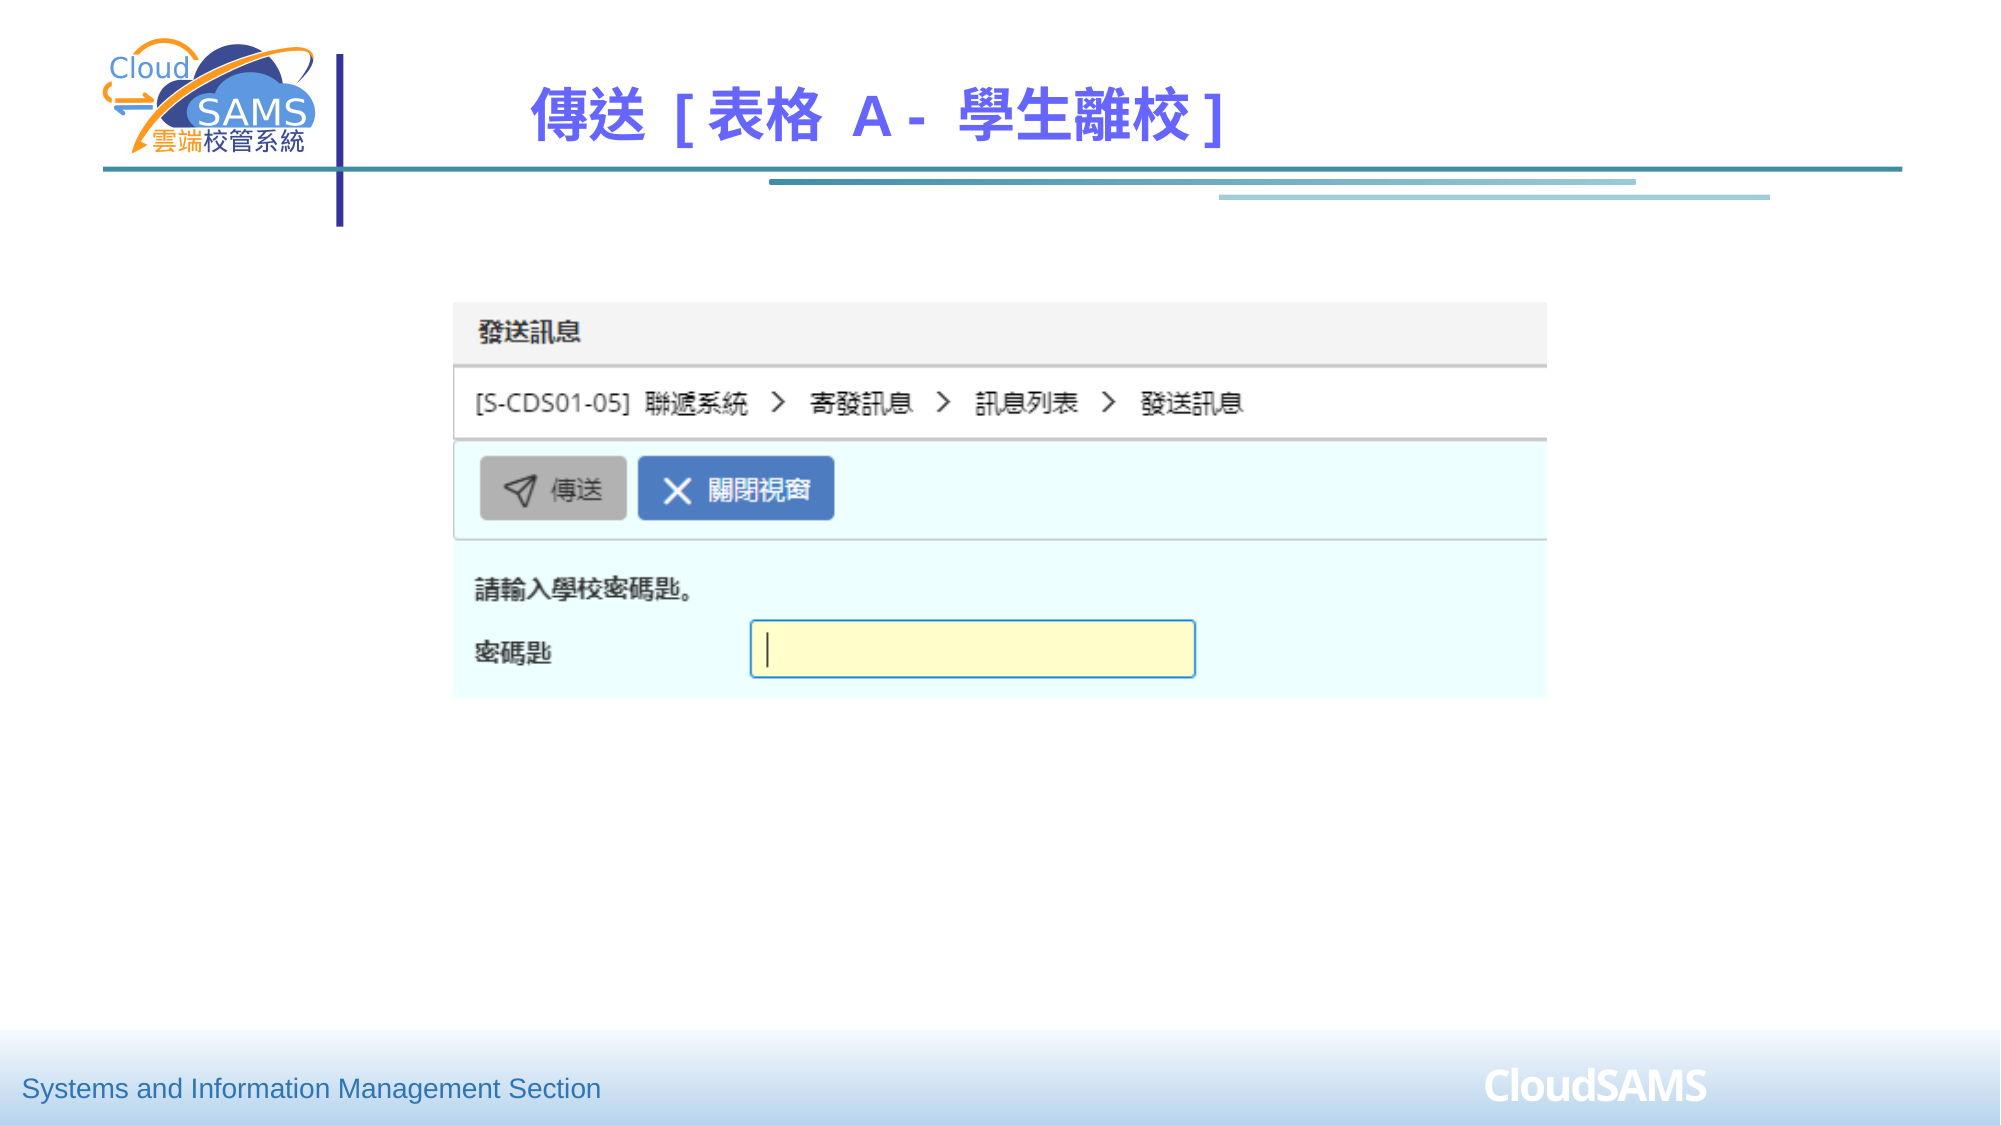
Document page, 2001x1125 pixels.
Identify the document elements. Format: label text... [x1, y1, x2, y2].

text_box 傳送 [表格 A - 學生離校] [515, 30, 1691, 156]
picture [453, 302, 1547, 743]
picture [87, 7, 349, 175]
